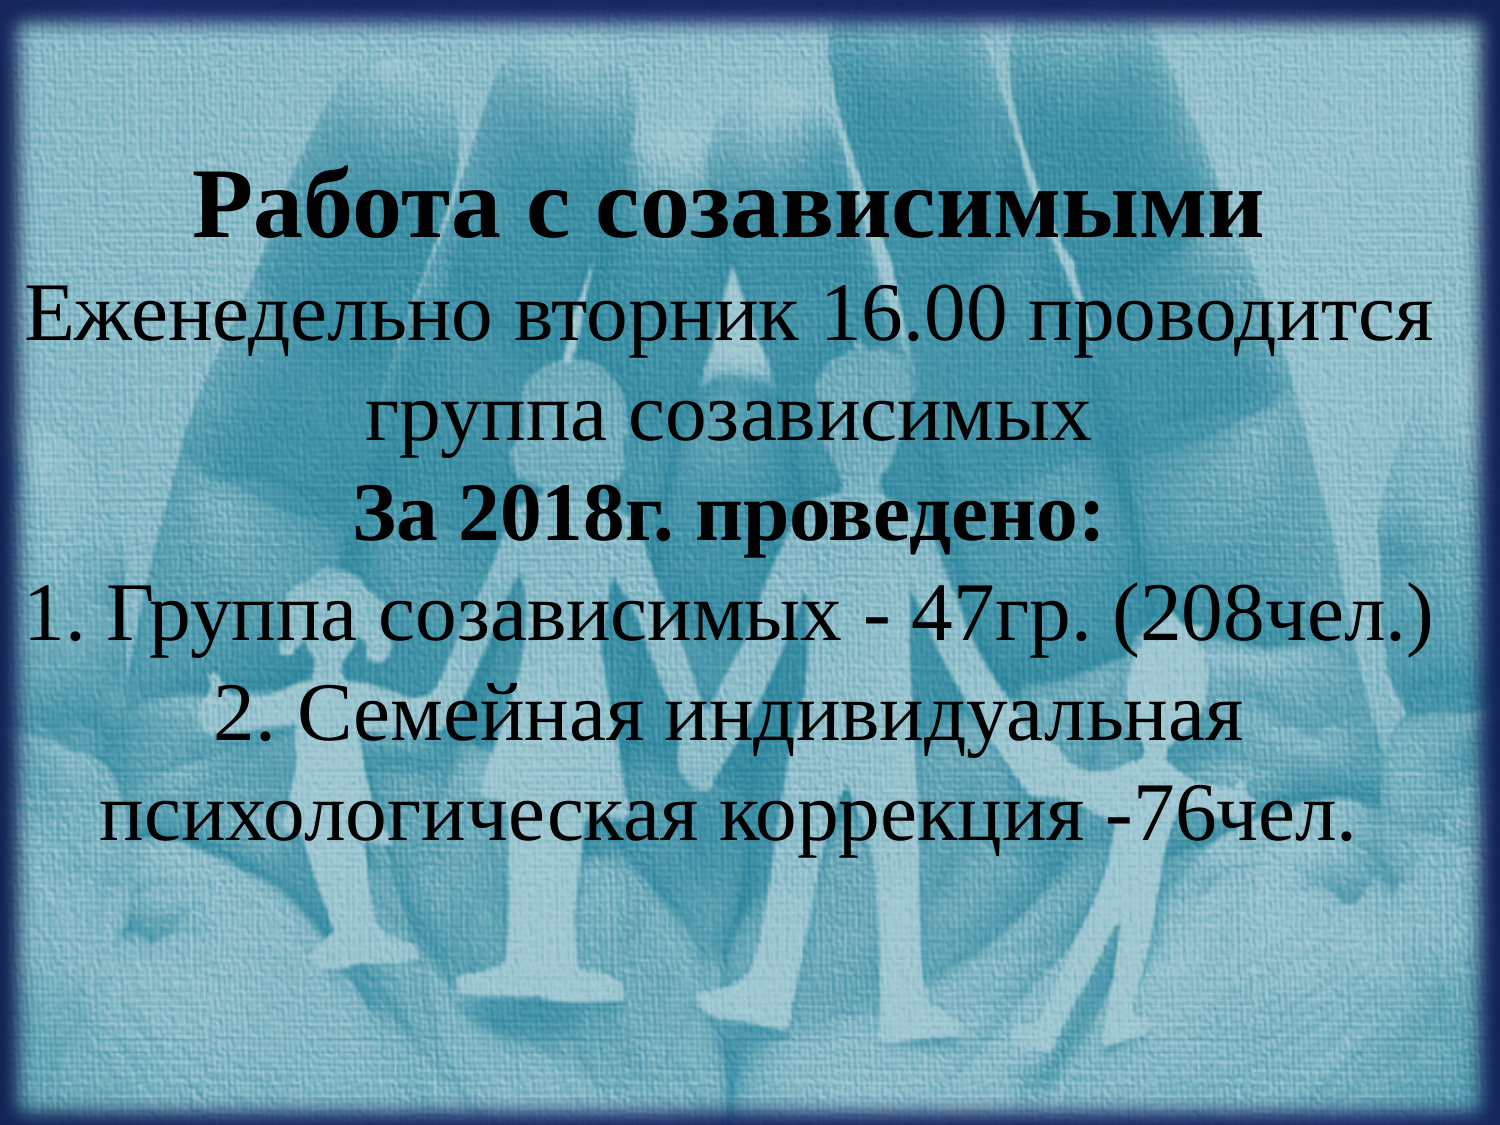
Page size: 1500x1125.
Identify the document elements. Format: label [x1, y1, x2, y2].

list [0, 5, 1500, 1125]
